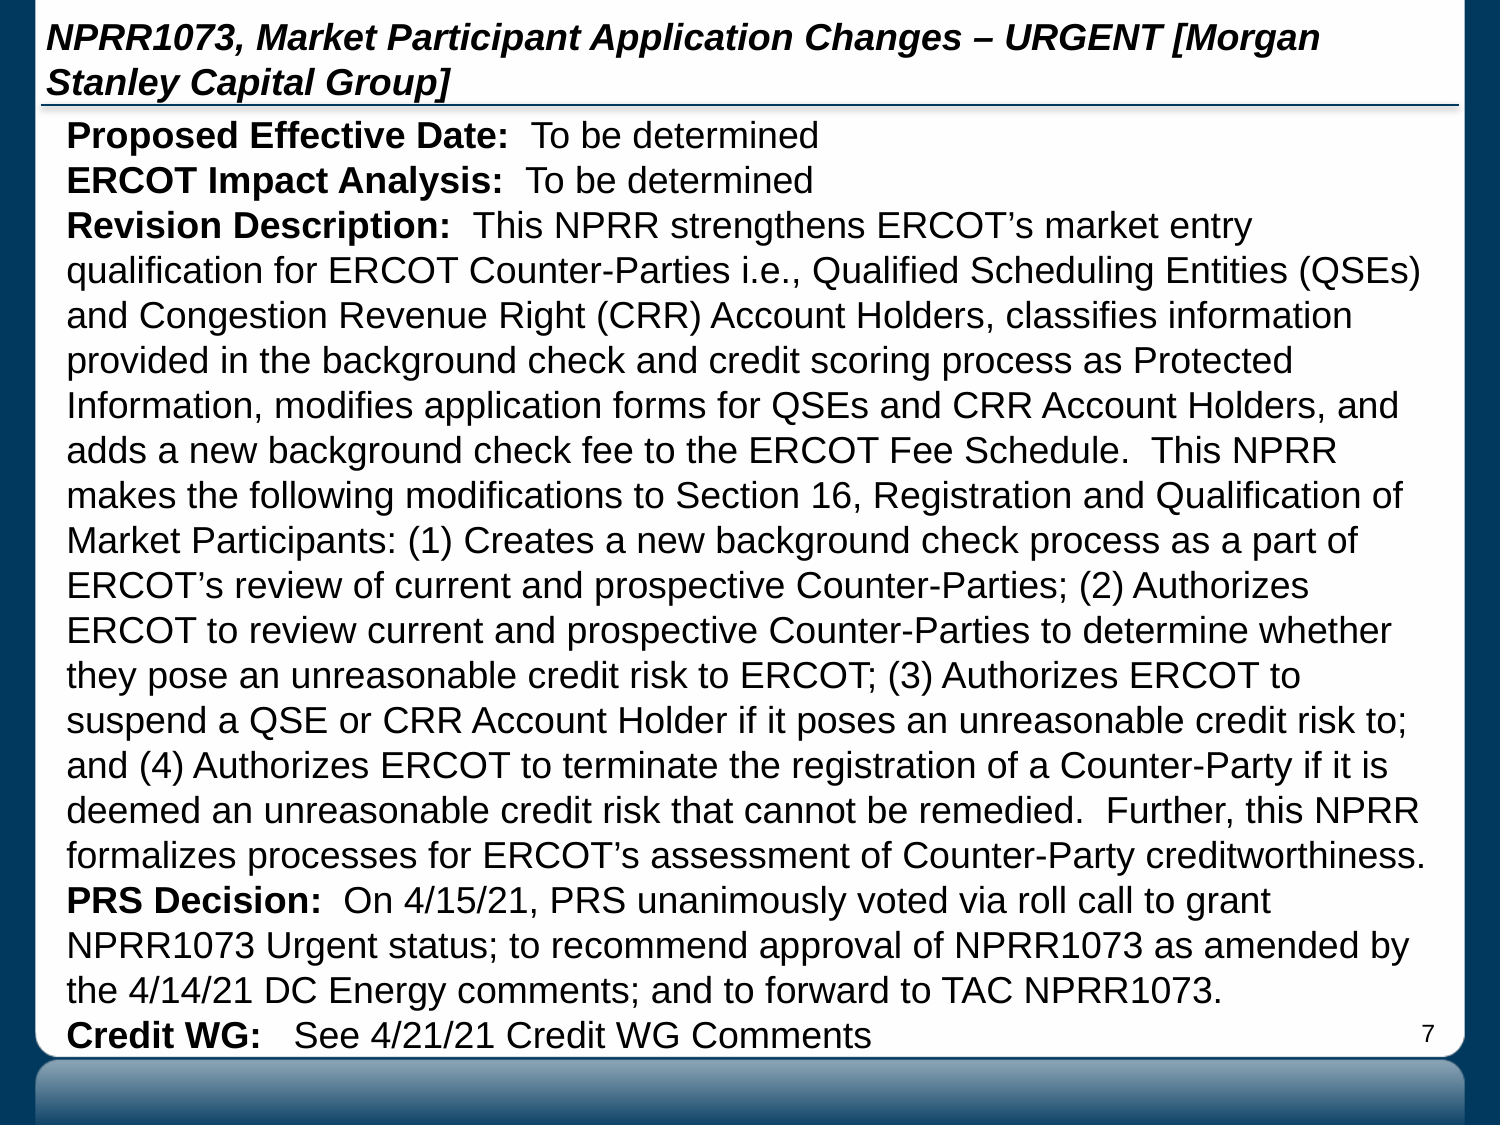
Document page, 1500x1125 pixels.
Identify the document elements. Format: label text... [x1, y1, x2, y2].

text_box Proposed Effective Date: To be determined ERCOT Impact Analysis: To be determined Revision Description: This NPRR strengthens ERCOT’s market entry qualification for ERCOT Counter-Parties i.e., Qualified Scheduling Entities (QSEs) and Congestion Revenue Right (CRR) Account Holders, classifies information provided in the background check and credit scoring process as Protected Information, modifies application forms for QSEs and CRR Account Holders, and adds a new background check fee to the ERCOT Fee Schedule. This NPRR makes the following modifications to Section 16, Registration and Qualification of Market Participants: (1) Creates a new background check process as a part of ERCOT’s review of current and prospective Counter-Parties; (2) Authorizes ERCOT to review current and prospective Counter-Parties to determine whether they pose an unreasonable credit risk to ERCOT; (3) Authorizes ERCOT to suspend a QSE or CRR Account Holder if it poses an unreasonable credit risk to; and (4) Authorizes ERCOT to terminate the registration of a Counter-Party if it is deemed an unreasonable credit risk that cannot be remedied. Further, this NPRR formalizes processes for ERCOT’s assessment of Counter-Party creditworthiness. PRS Decision: On 4/15/21, PRS unanimously voted via roll call to grant NPRR1073 Urgent status; to recommend approval of NPRR1073 as amended by the 4/14/21 DC Energy comments; and to forward to TAC NPRR1073. Credit WG: See 4/21/21 Credit WG Comments [51, 103, 1444, 1064]
picture [35, 0, 1465, 1125]
title NPRR1073, Market Participant Application Changes – URGENT [Morgan Stanley Capital Group] [31, 20, 1464, 97]
